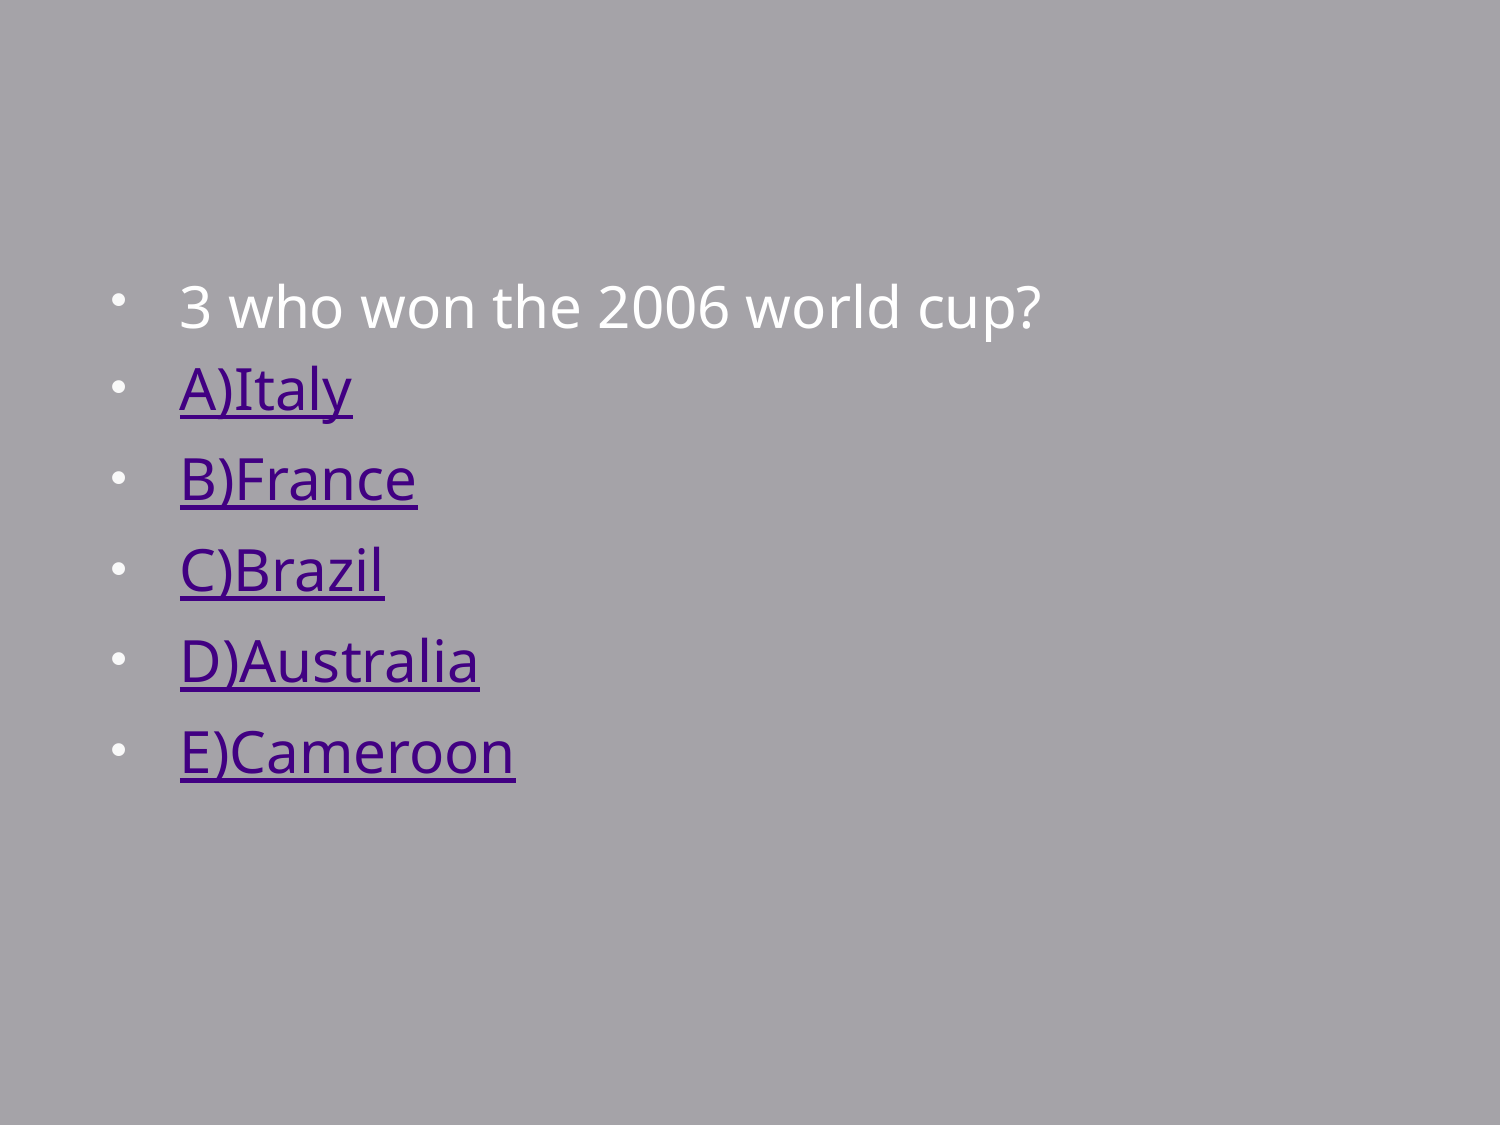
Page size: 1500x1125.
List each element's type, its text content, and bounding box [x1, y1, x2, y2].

list 3 who won the 2006 world cup? A)Italy B)France C)Brazil D)Australia E)Cameroon [75, 262, 1425, 1035]
